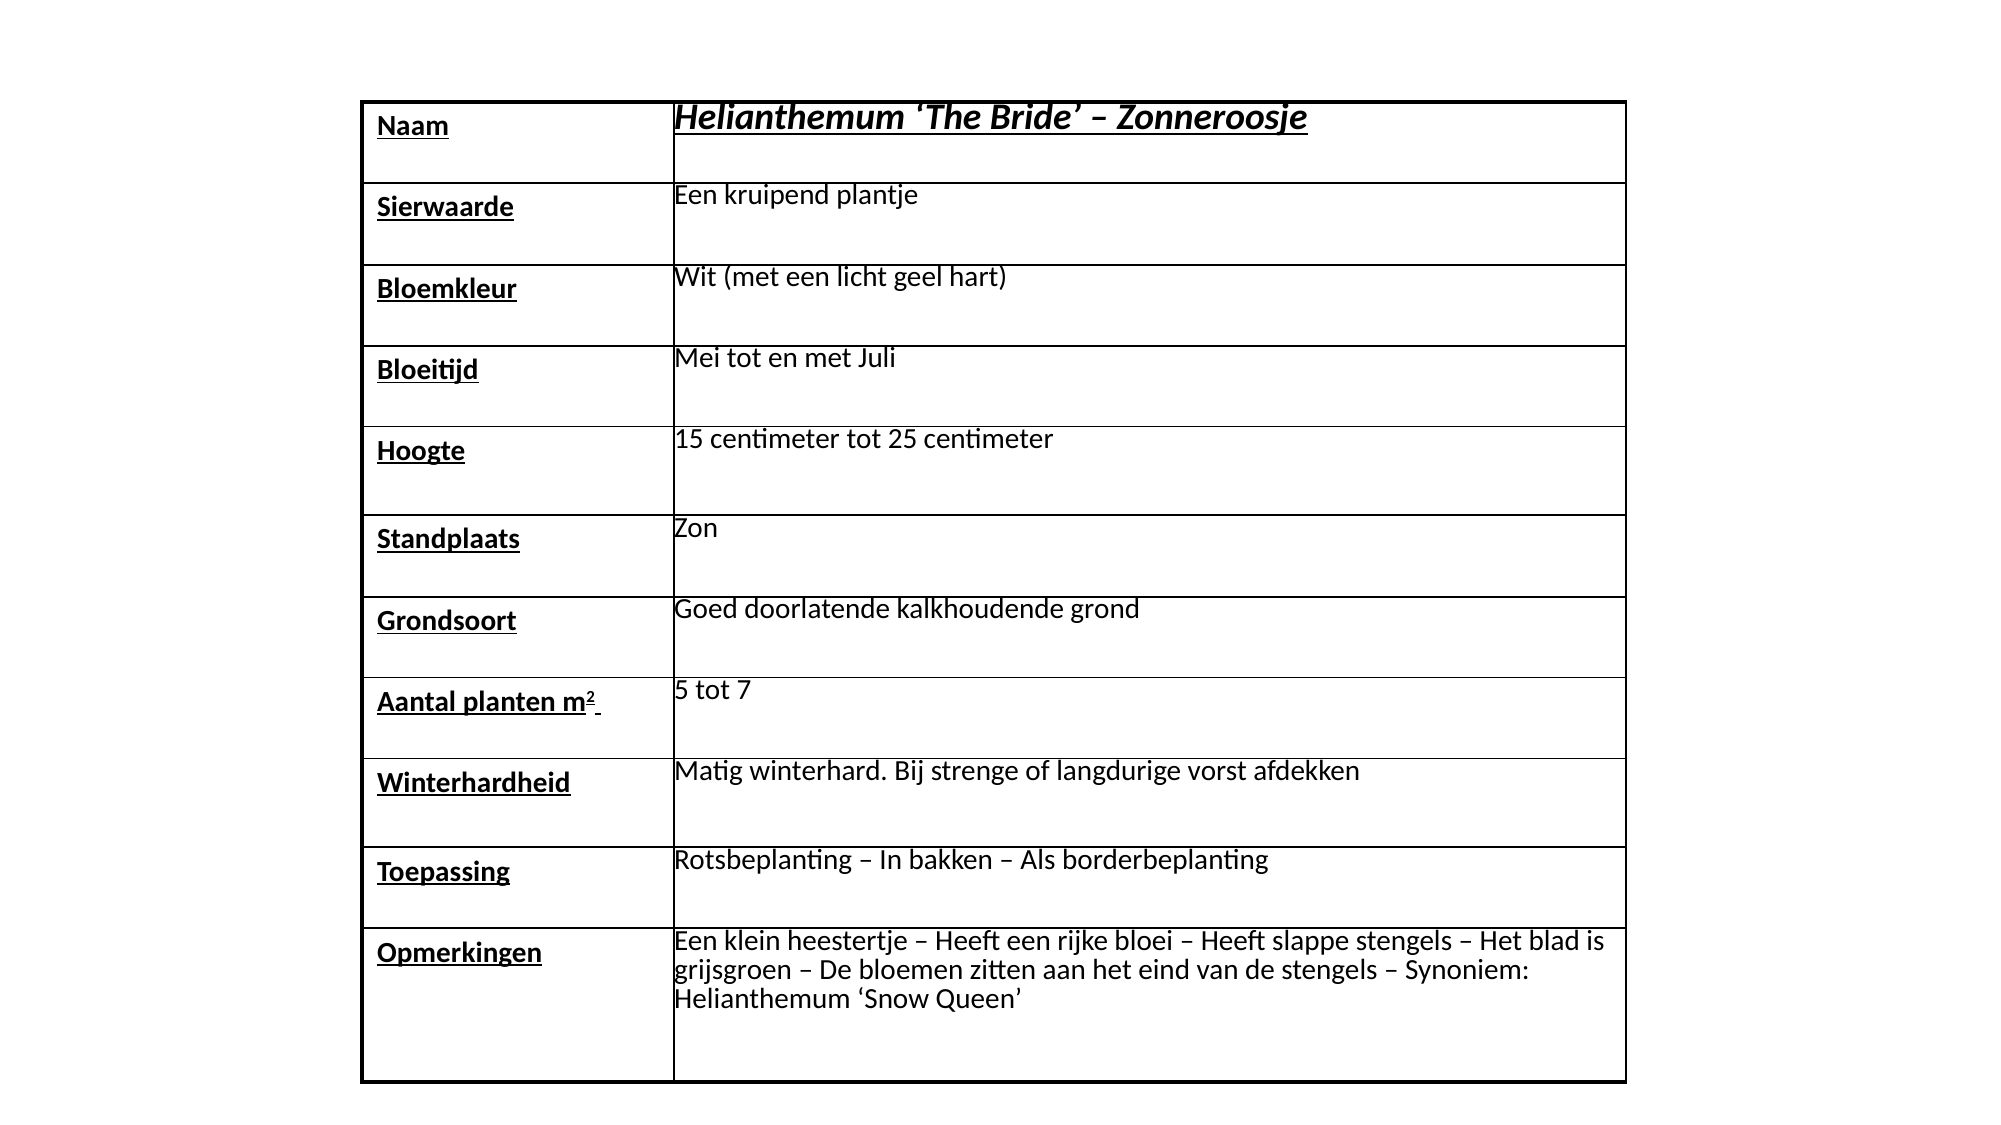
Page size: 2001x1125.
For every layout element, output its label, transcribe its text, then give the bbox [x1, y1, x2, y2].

table_cell Bloemkleur [364, 266, 673, 345]
table_cell Bloeitijd [364, 347, 673, 426]
table_cell Standplaats [364, 516, 673, 596]
table_cell 5 tot 7 [675, 678, 1625, 758]
table_cell Goed doorlatende kalkhoudende grond [675, 598, 1625, 677]
table_cell Opmerkingen [364, 929, 673, 1080]
table_cell Toepassing [364, 848, 673, 927]
table_header Helianthemum ‘The Bride’ – Zonneroosje [675, 104, 1625, 182]
table_cell Rotsbeplanting – In bakken – Als borderbeplanting [675, 848, 1625, 927]
table_cell 15 centimeter tot 25 centimeter [675, 427, 1625, 514]
table_cell Winterhardheid [364, 759, 673, 846]
table_cell Mei tot en met Juli [675, 347, 1625, 426]
table_cell Een kruipend plantje [675, 184, 1625, 264]
table_cell Wit (met een licht geel hart) [675, 266, 1625, 345]
table_cell Zon [675, 516, 1625, 596]
table_cell Matig winterhard. Bij strenge of langdurige vorst afdekken [675, 759, 1625, 846]
table_cell Sierwaarde [364, 184, 673, 264]
table_cell Hoogte [364, 427, 673, 514]
table_cell Een klein heestertje – Heeft een rijke bloei – Heeft slappe stengels – Het blad is grijsgroen – De bloemen zitten aan het eind van de stengels – Synoniem: Helianthemum ‘Snow Queen’ [675, 929, 1625, 1080]
table_header Naam [364, 104, 673, 182]
table_cell Grondsoort [364, 598, 673, 677]
table_cell Aantal planten m2 [364, 678, 673, 758]
